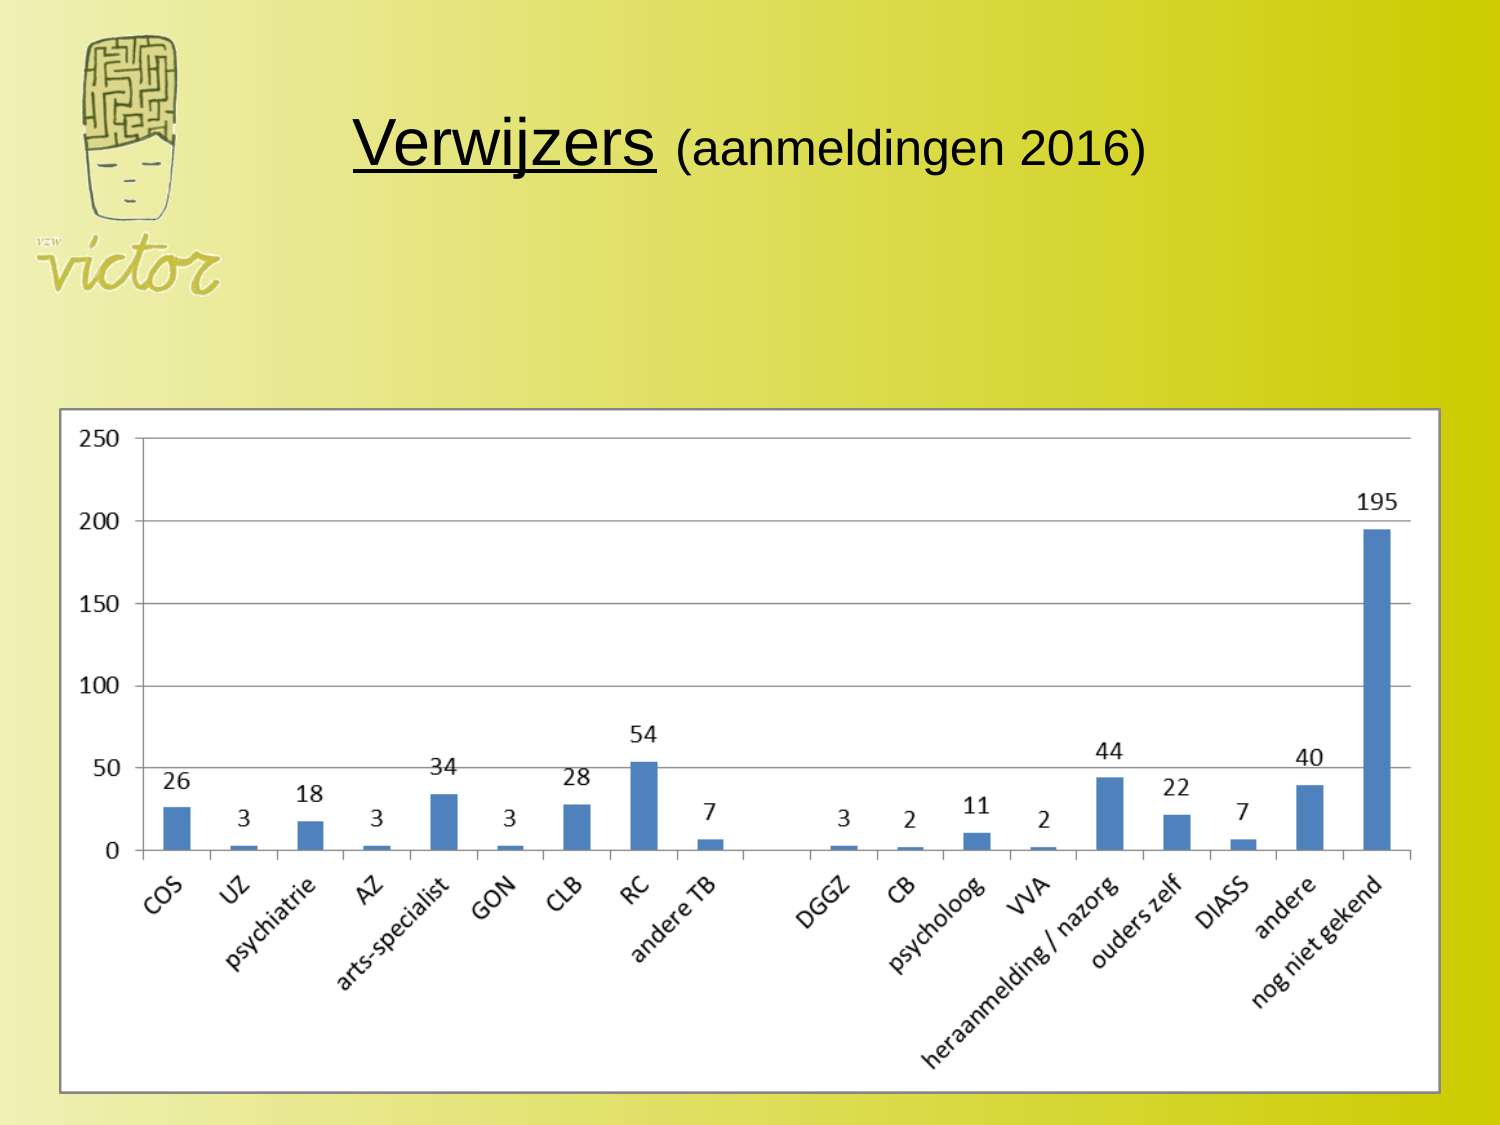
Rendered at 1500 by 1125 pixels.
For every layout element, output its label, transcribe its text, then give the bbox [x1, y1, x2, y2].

picture [29, 30, 234, 303]
title Verwijzers (aanmeldingen 2016) [74, 44, 1426, 233]
picture [59, 408, 1441, 1094]
